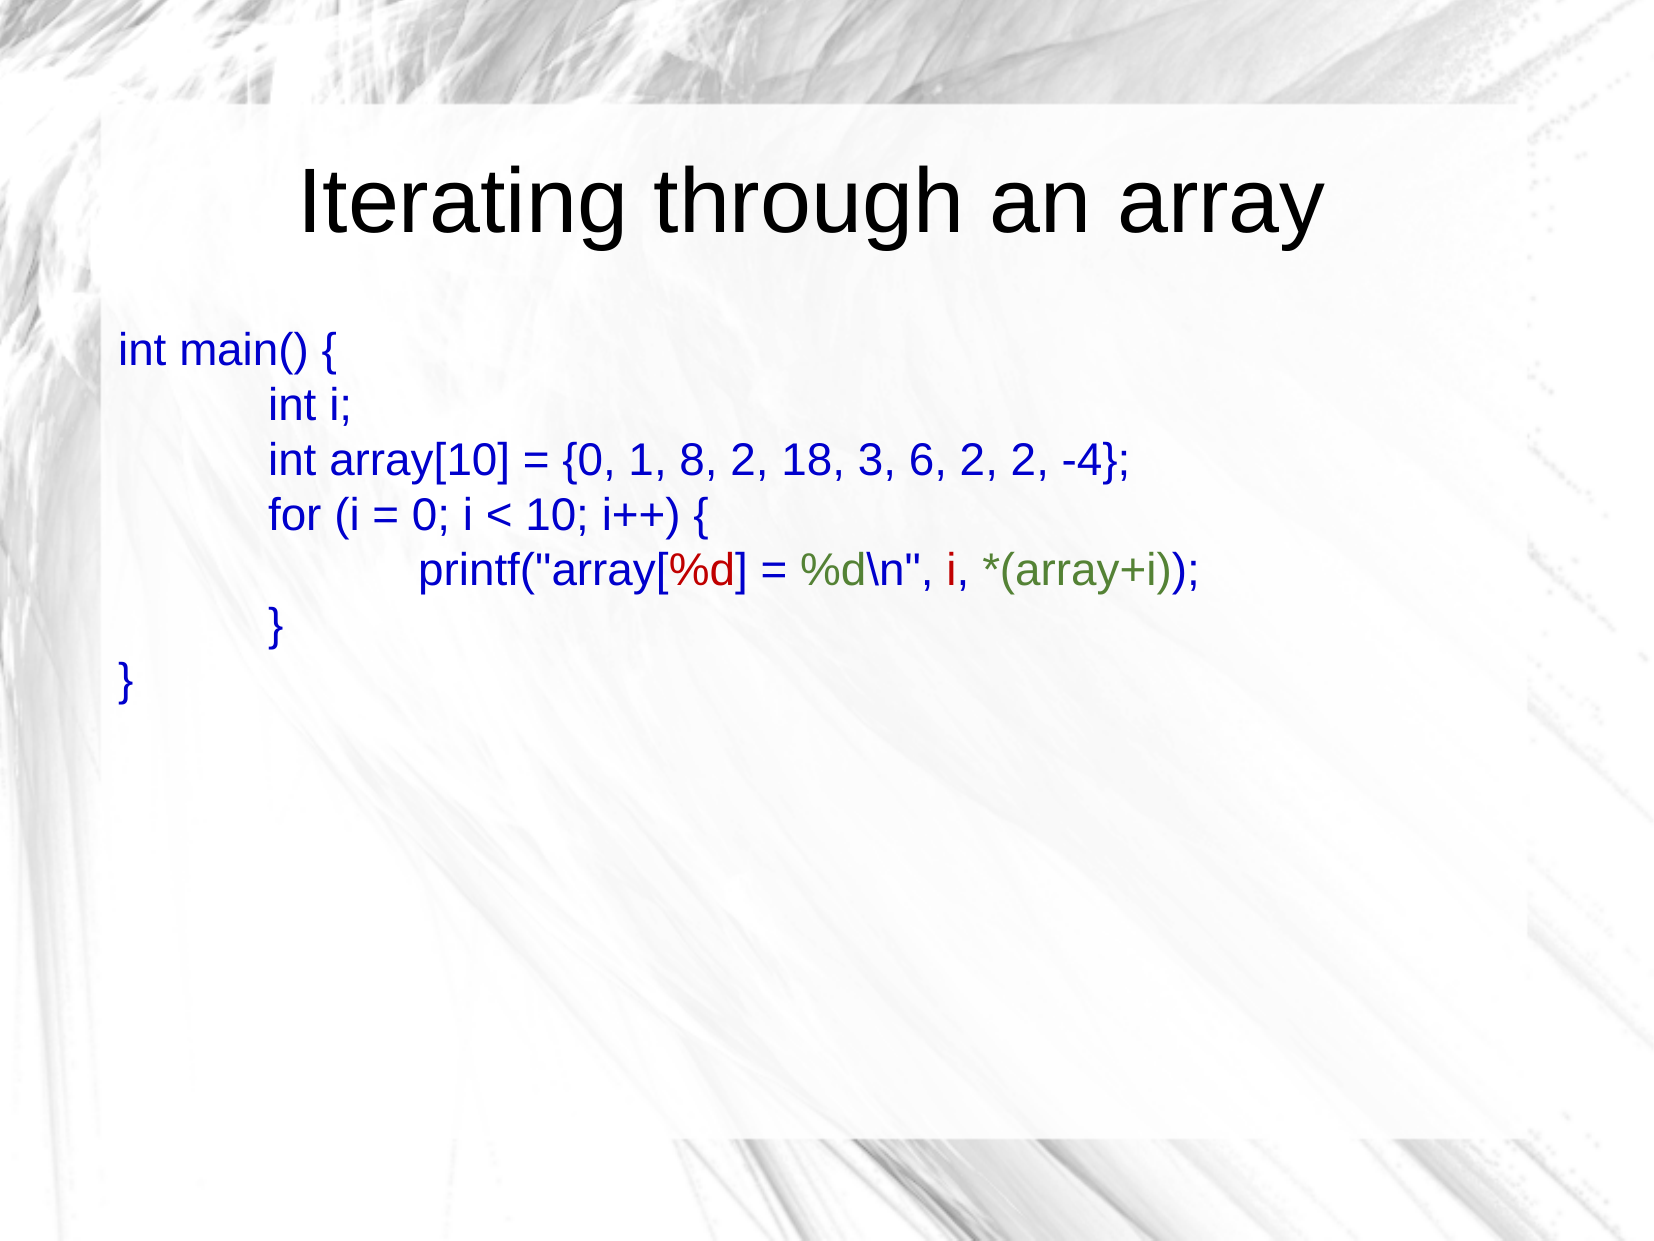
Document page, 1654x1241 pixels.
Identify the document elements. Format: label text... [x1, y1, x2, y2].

picture [0, 0, 1654, 1241]
list int main() { int i; int array[10] = {0, 1, 8, 2, 18, 3, 6, 2, 2, -4}; for (i = 0; i < 10; i++) { printf("array[%d] = %d\n", i, *(array+i)); } } [118, 319, 1571, 1109]
title Iterating through an array [118, 112, 1506, 281]
